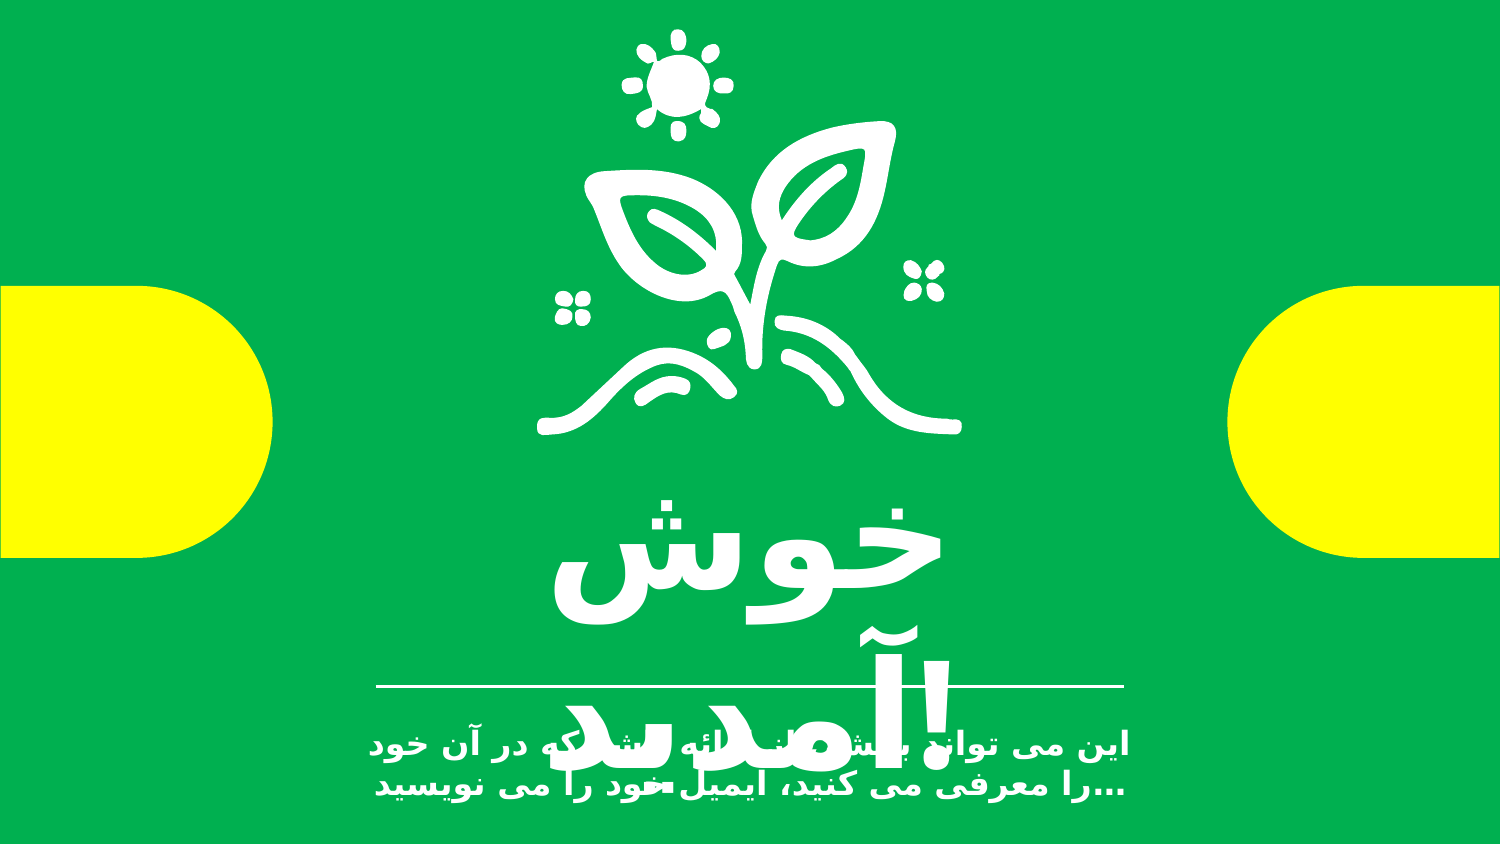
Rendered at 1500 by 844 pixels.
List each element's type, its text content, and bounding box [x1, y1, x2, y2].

subtitle این می تواند بخشی از ارائه باشد که در آن خود را معرفی می کنید، ایمیل خود را می نویسید… [350, 707, 1150, 814]
title خوش آمدید! [350, 423, 1150, 707]
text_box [536, 28, 963, 439]
